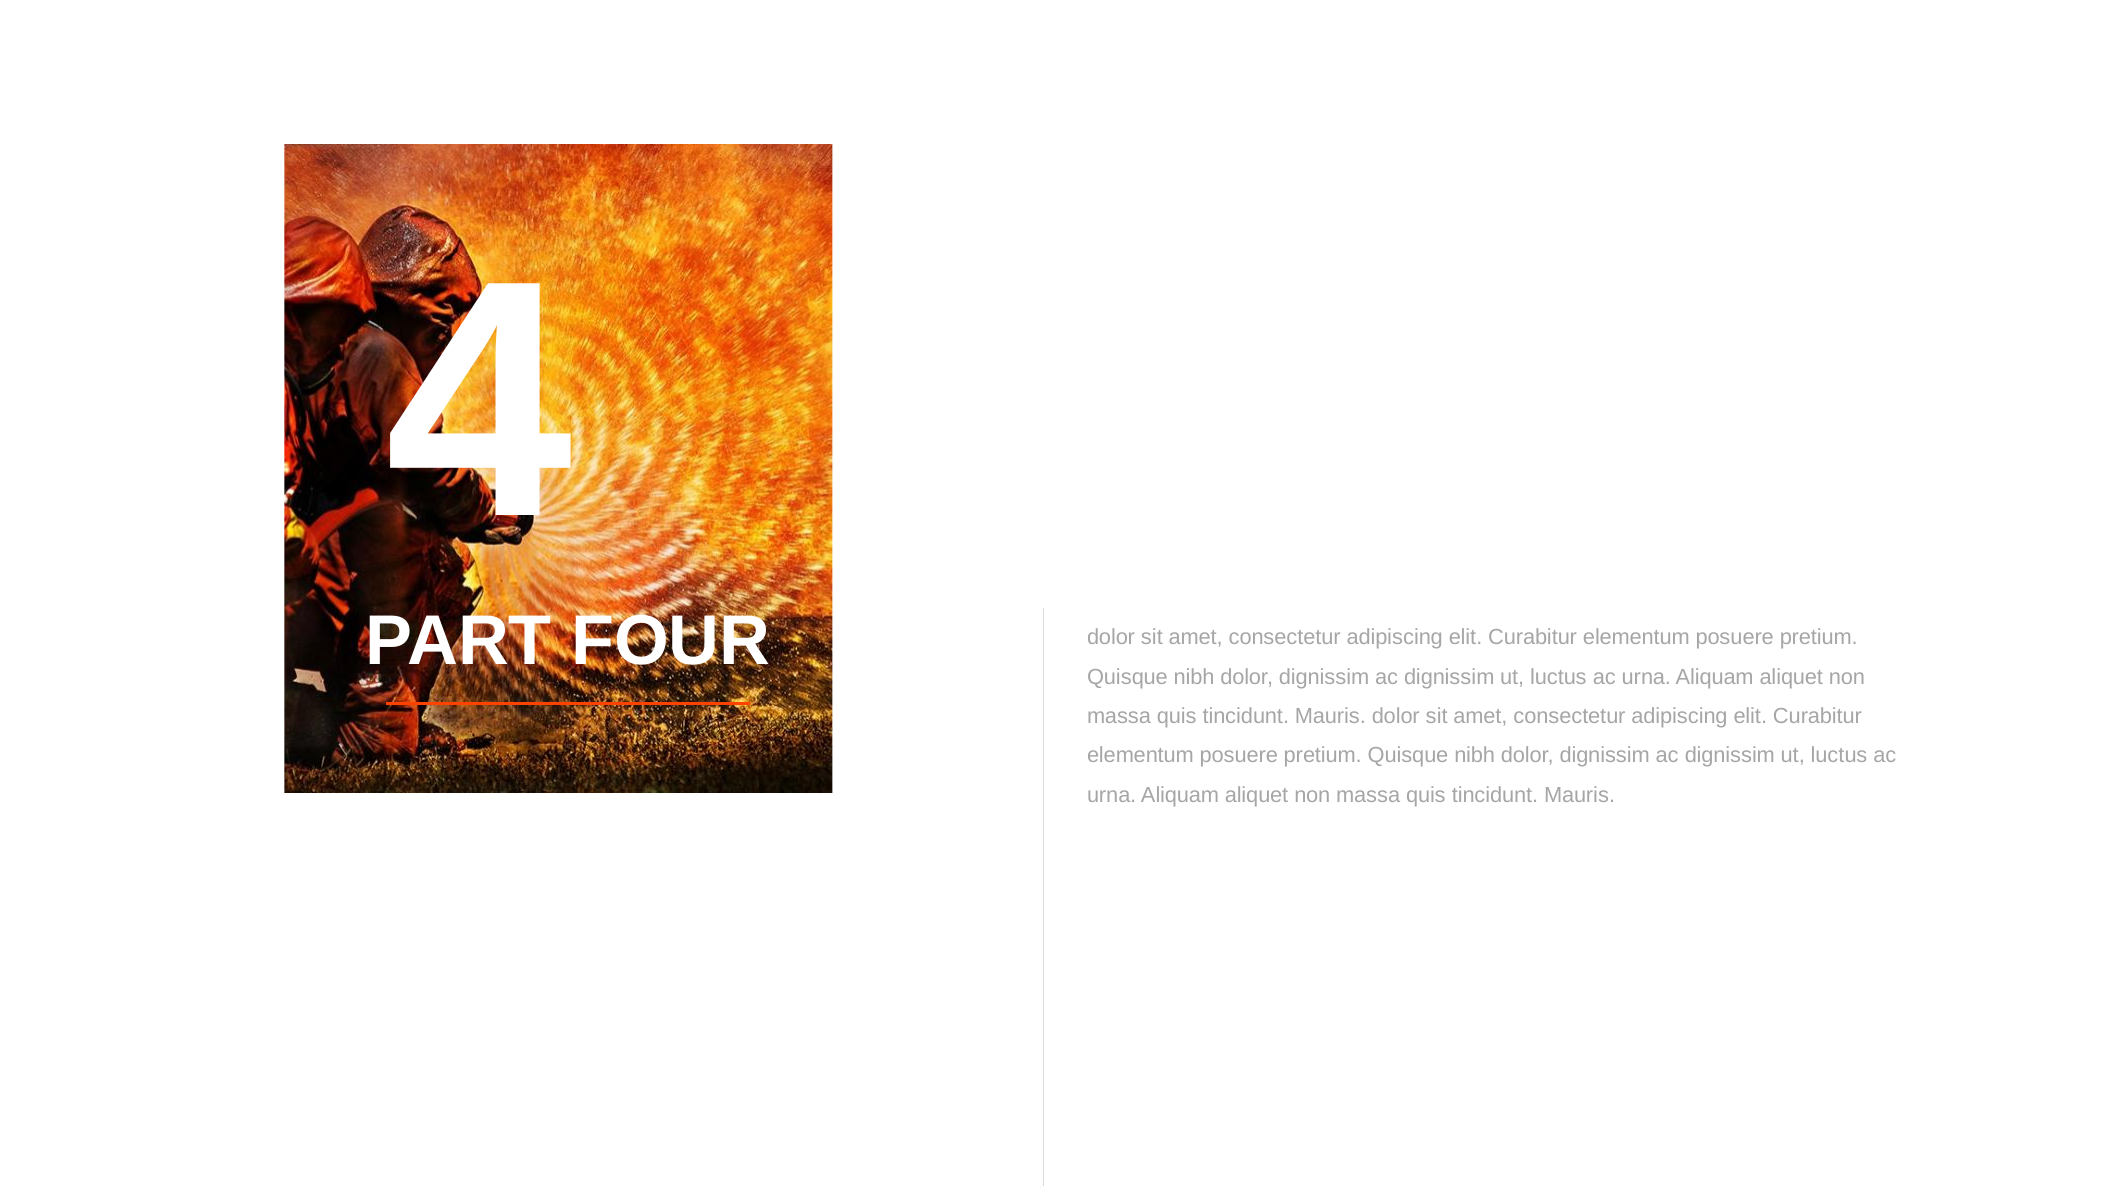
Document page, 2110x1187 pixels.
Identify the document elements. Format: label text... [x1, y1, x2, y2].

text_box [283, 144, 834, 793]
text_box dolor sit amet, consectetur adipiscing elit. Curabitur elementum posuere pretium. Quisque nibh dolor, dignissim ac dignissim ut, luctus ac urna. Aliquam aliquet non massa quis tincidunt. Mauris. dolor sit amet, consectetur adipiscing elit. Curabitur elementum posuere pretium. Quisque nibh dolor, dignissim ac dignissim ut, luctus ac urna. Aliquam aliquet non massa quis tincidunt. Mauris. [1071, 602, 1941, 818]
text_box 4 [370, 171, 588, 574]
text_box PART FOUR [314, 574, 823, 699]
